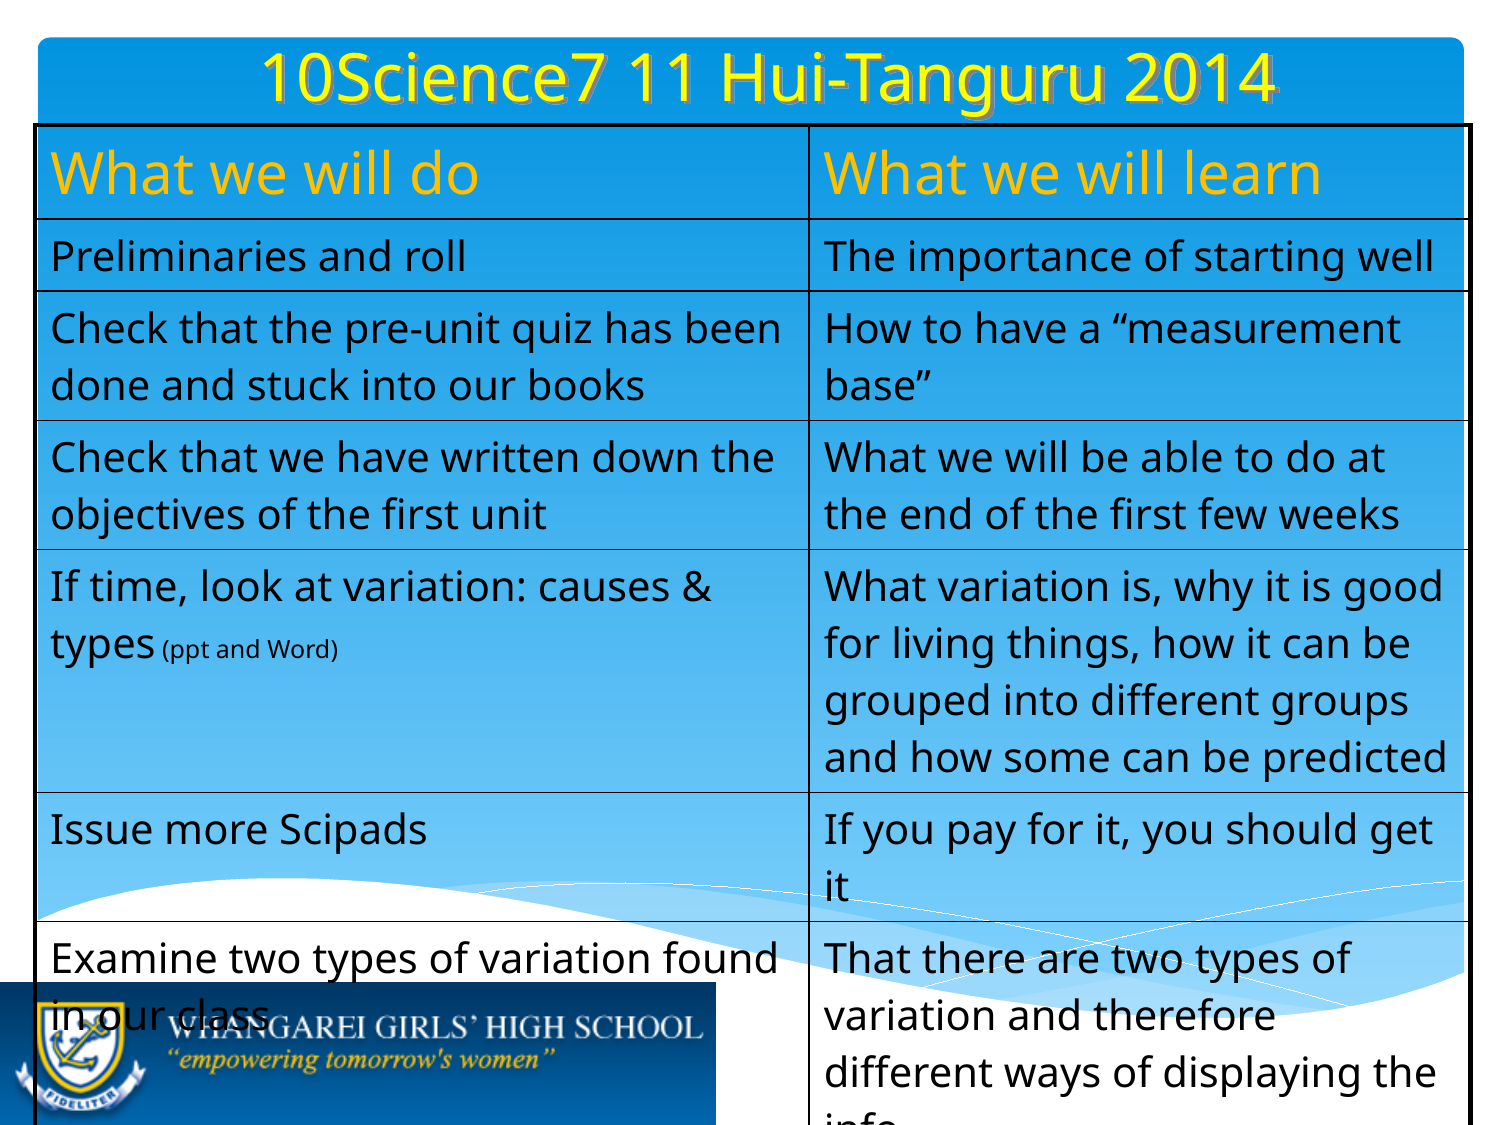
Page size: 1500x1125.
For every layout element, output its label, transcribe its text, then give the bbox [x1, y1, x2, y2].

table_cell The importance of starting well [810, 220, 1468, 290]
table_cell That there are two types of variation and therefore different ways of displaying the info [810, 922, 1468, 1125]
table_header What we will do [37, 127, 808, 218]
text_box 10Science7 11 Hui-Tanguru 2014 [162, 24, 1375, 123]
picture [0, 982, 716, 1125]
table_cell Preliminaries and roll [37, 220, 808, 290]
table_cell What we will be able to do at the end of the first few weeks [810, 421, 1468, 549]
table_cell Issue more Scipads [37, 793, 808, 921]
table_cell What variation is, why it is good for living things, how it can be grouped into different groups and how some can be predicted [810, 550, 1468, 792]
table_cell Check that we have written down the objectives of the first unit [37, 421, 808, 549]
table_cell Examine two types of variation found in our class [37, 922, 808, 1125]
table_header What we will learn [810, 127, 1468, 218]
table_cell If you pay for it, you should get it [810, 793, 1468, 921]
table_cell How to have a “measurement base” [810, 292, 1468, 420]
table_cell If time, look at variation: causes & types (ppt and Word) [37, 550, 808, 792]
table_cell Check that the pre-unit quiz has been done and stuck into our books [37, 292, 808, 420]
